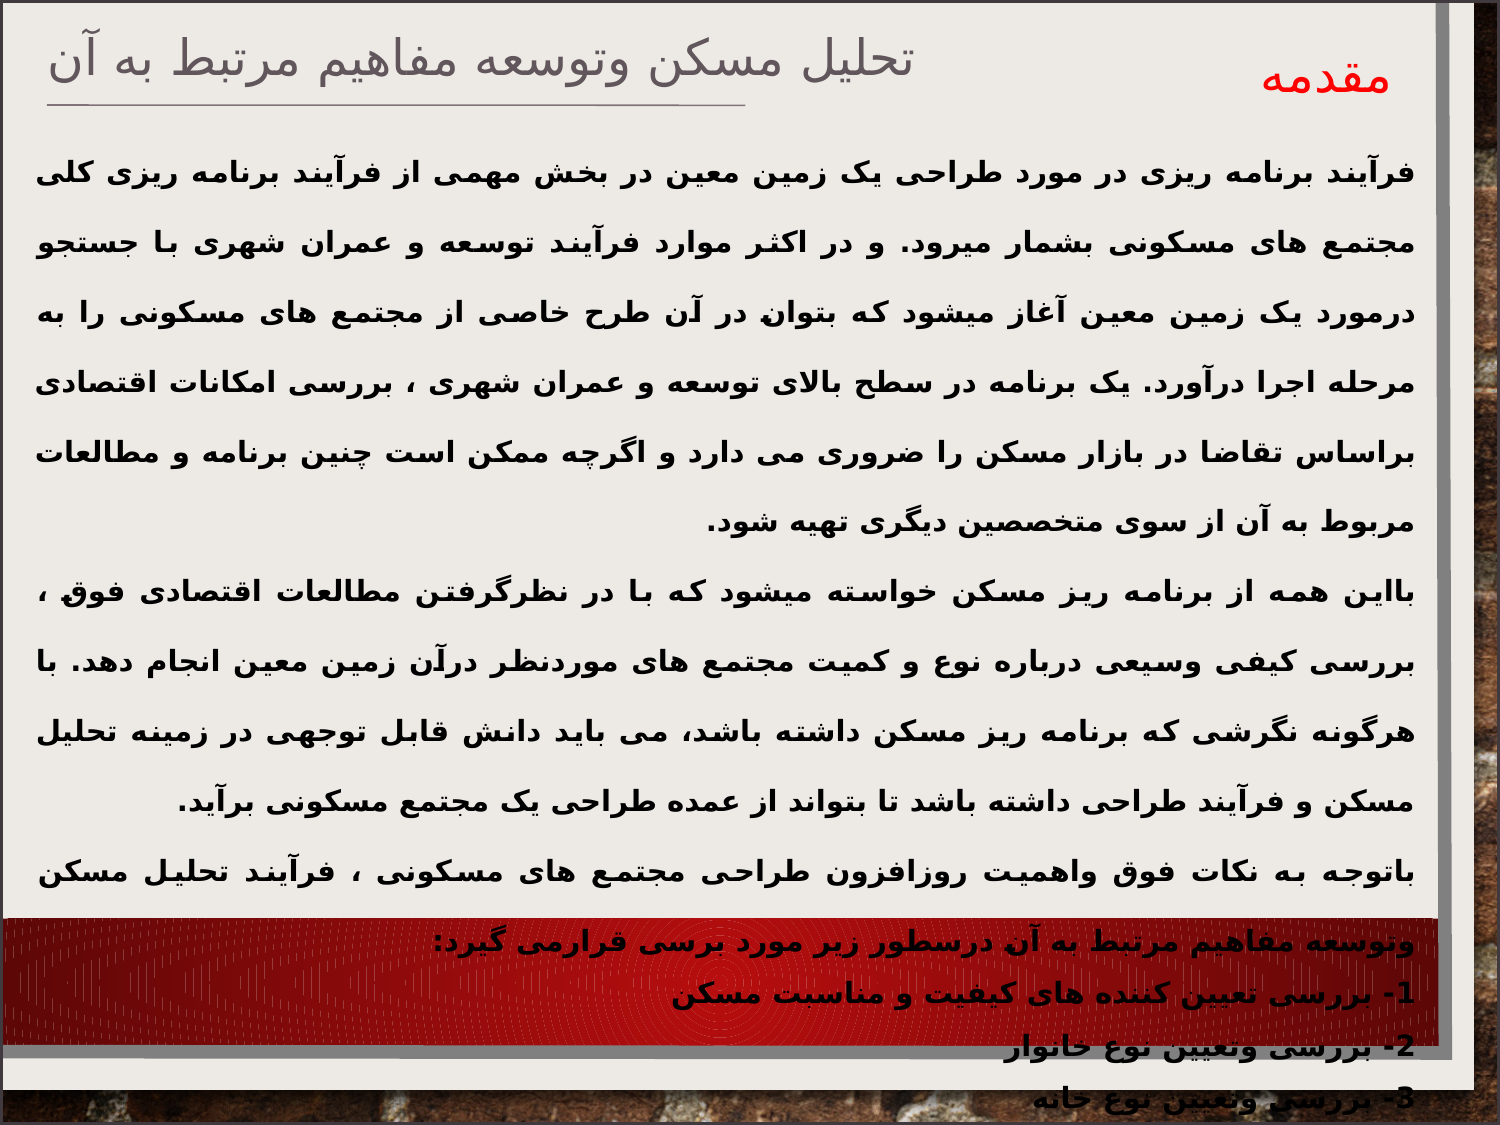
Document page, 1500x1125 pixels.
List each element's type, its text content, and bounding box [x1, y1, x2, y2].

text_box مقدمه [1246, 34, 1408, 110]
text_box [0, 0, 1500, 1125]
